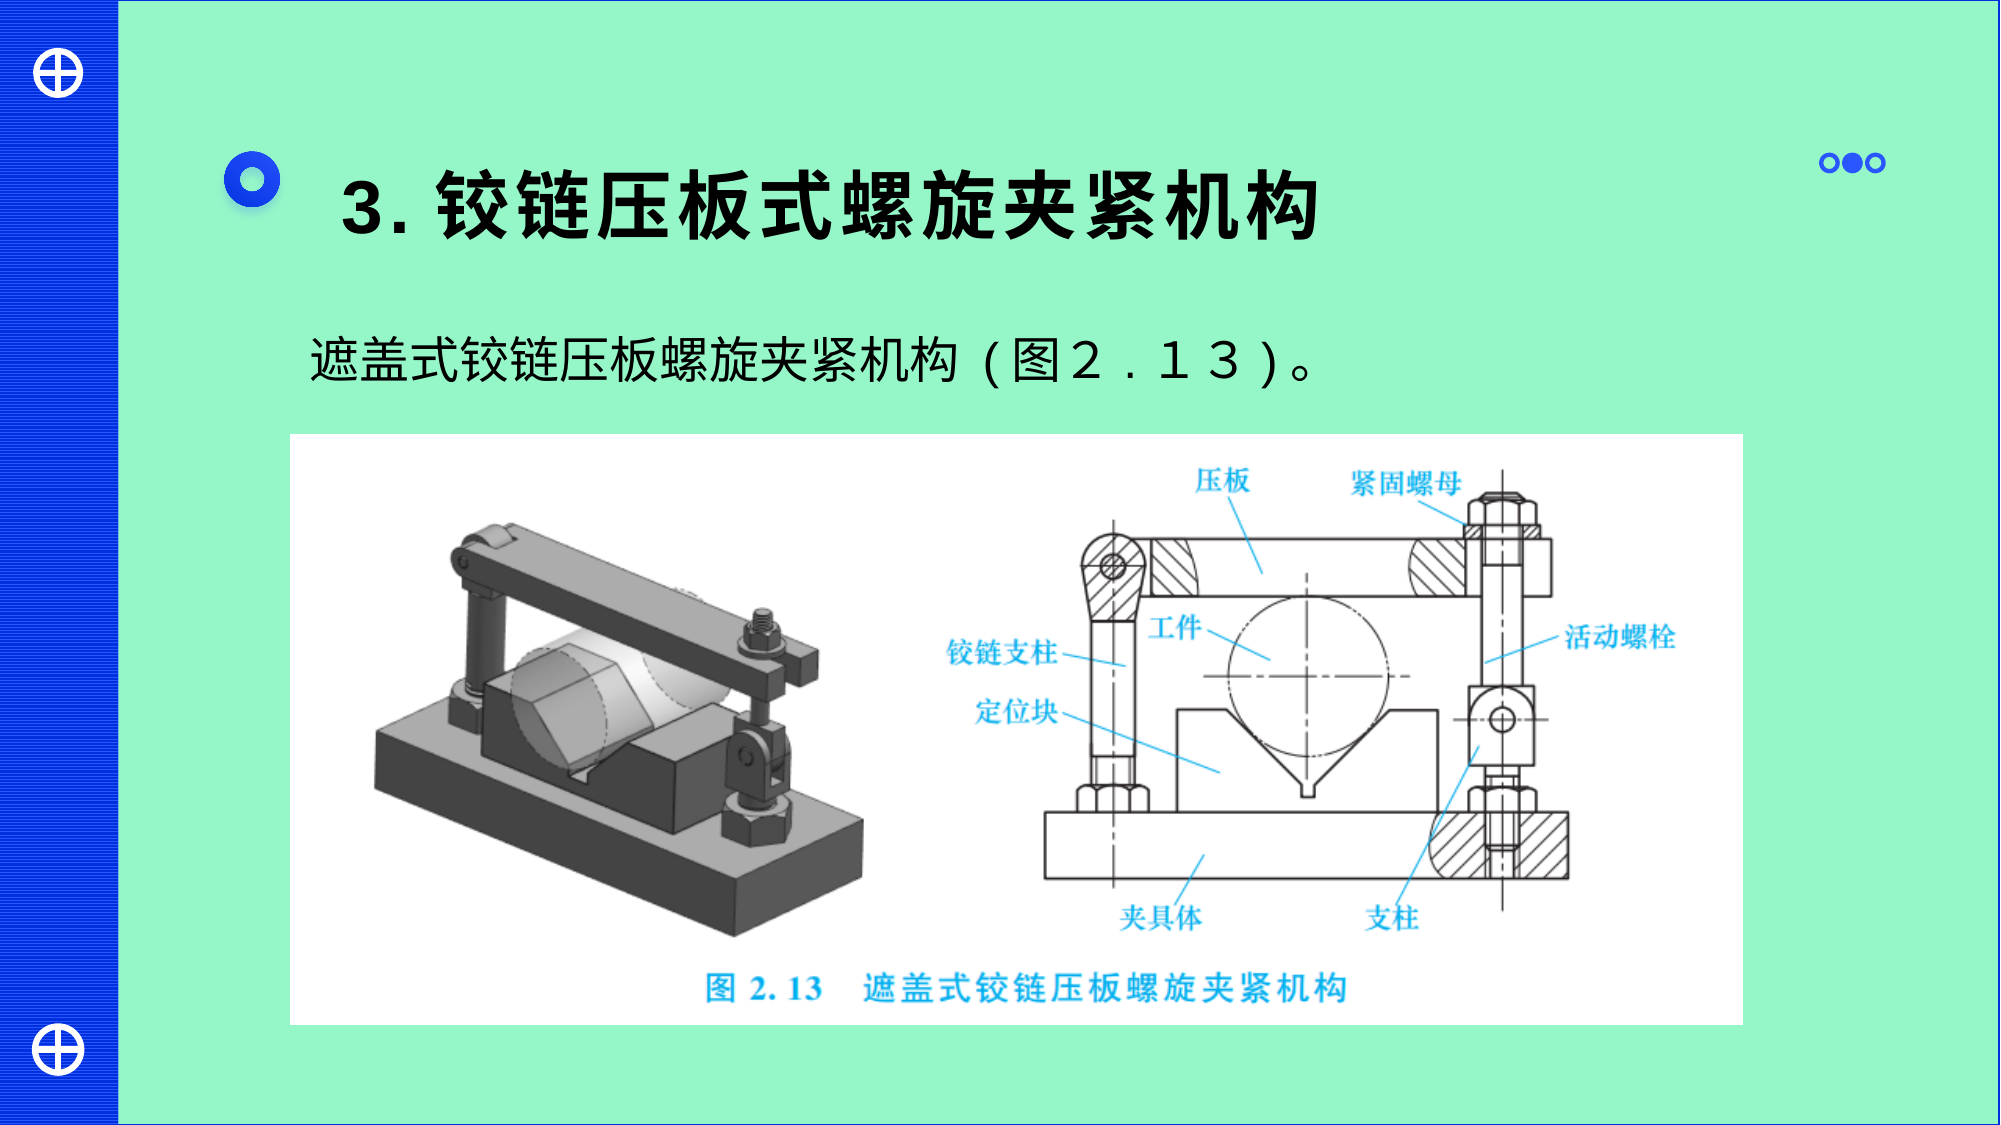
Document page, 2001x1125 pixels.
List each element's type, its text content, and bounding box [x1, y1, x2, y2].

text_box 3.铰链压板式螺旋夹紧机构 [218, 135, 1506, 257]
picture [290, 434, 1743, 1026]
text_box [0, 0, 119, 1125]
text_box [33, 1025, 83, 1074]
text_box [35, 49, 82, 96]
text_box 遮盖式铰链压板螺旋夹紧机构 (图２.１３)。 [194, 291, 1806, 396]
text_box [1819, 152, 1886, 174]
